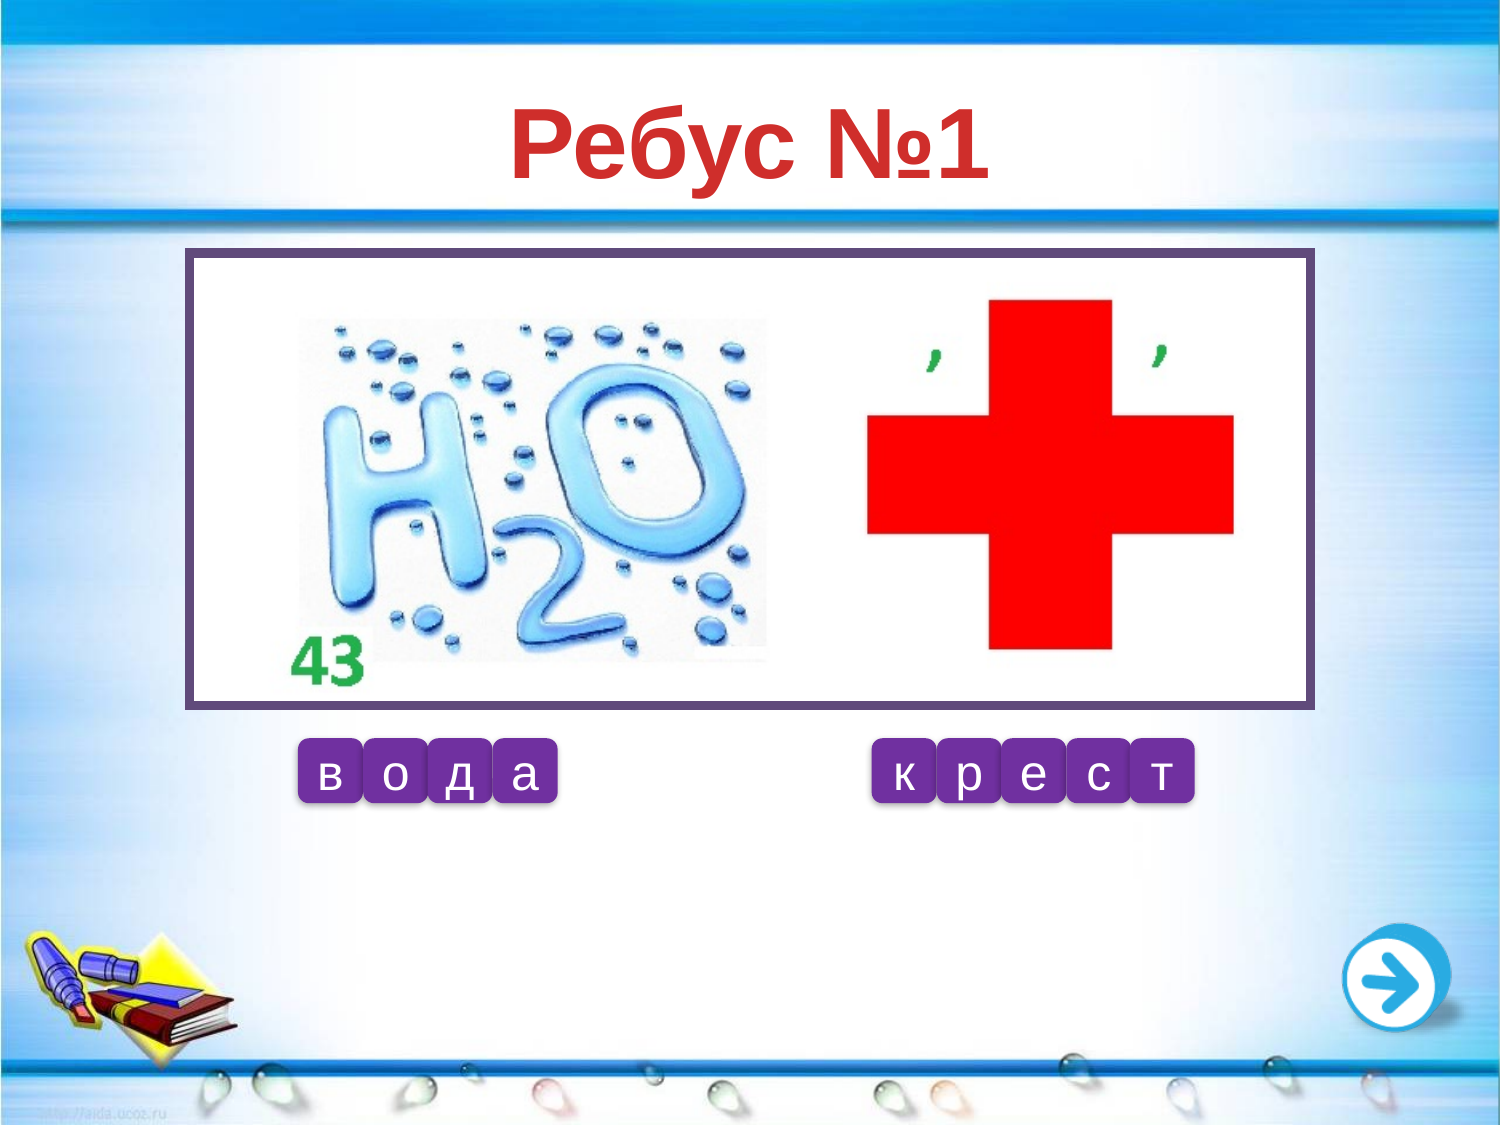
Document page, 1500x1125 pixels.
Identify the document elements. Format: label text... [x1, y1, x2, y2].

text_box д [427, 738, 490, 804]
text_box а [492, 738, 558, 804]
text_box о [363, 738, 426, 804]
text_box [0, 917, 205, 1064]
text_box к [871, 738, 935, 804]
picture [0, 0, 1500, 1125]
text_box с [1066, 738, 1128, 804]
title Ребус №1 [75, 45, 1425, 233]
text_box р [936, 738, 1000, 804]
text_box в [297, 738, 361, 804]
text_box е [1001, 738, 1064, 804]
text_box т [1129, 738, 1195, 804]
